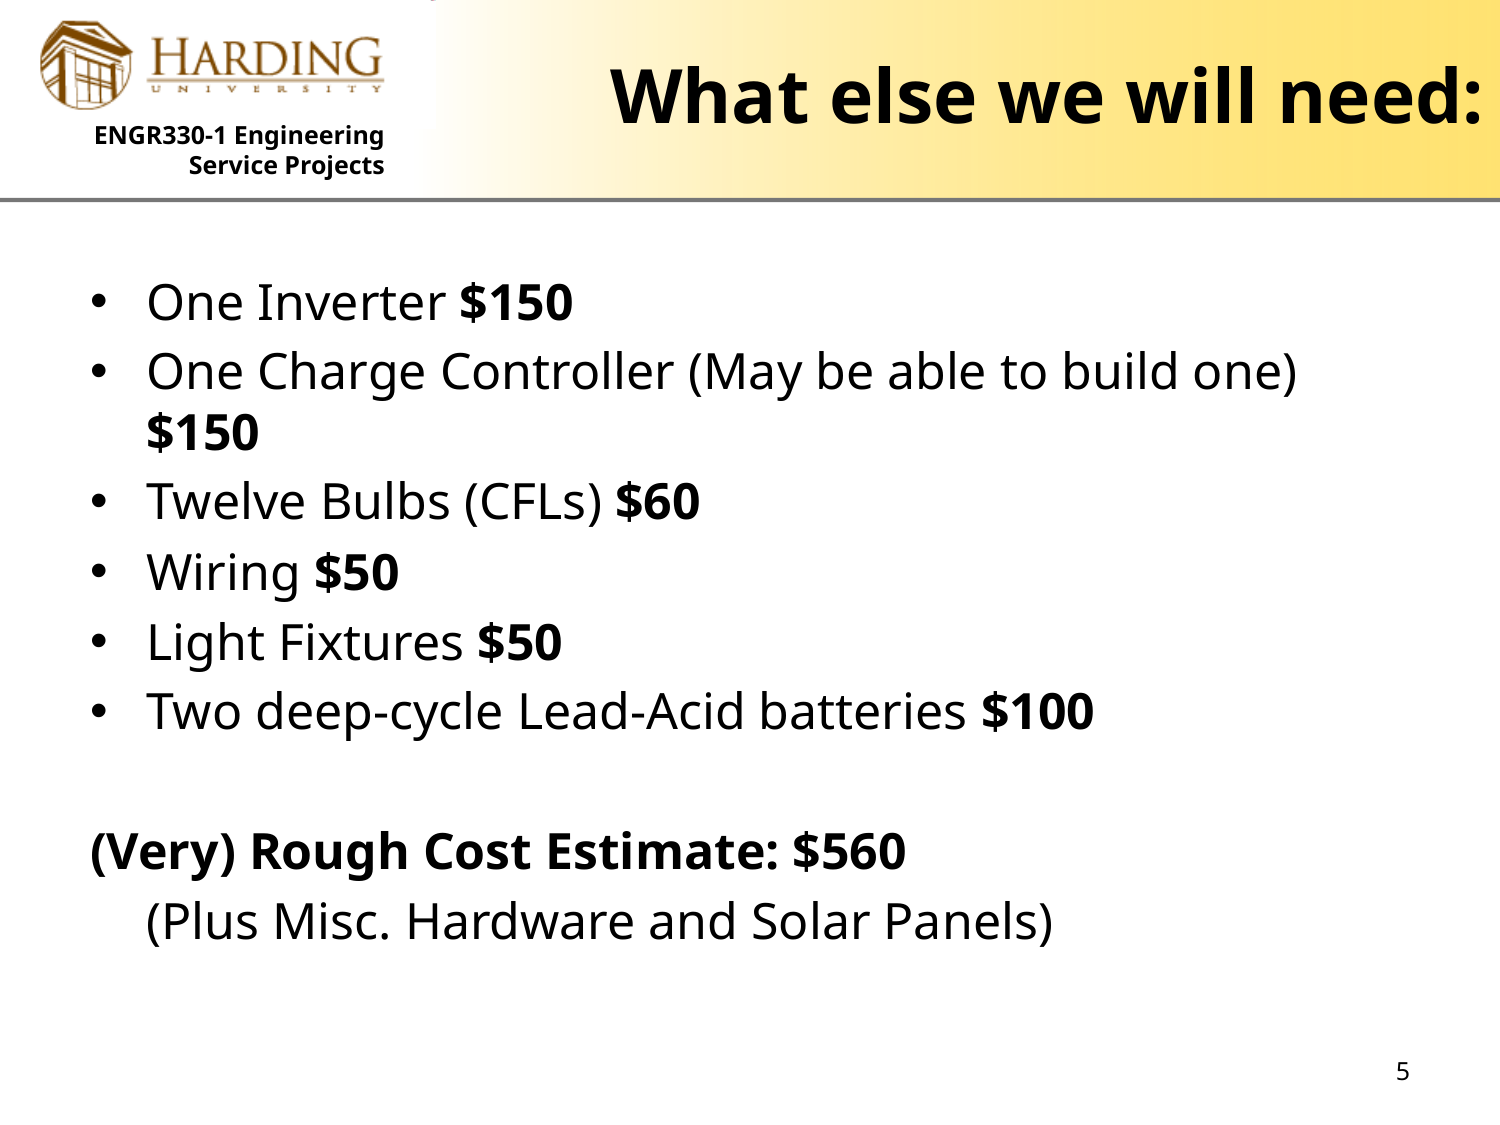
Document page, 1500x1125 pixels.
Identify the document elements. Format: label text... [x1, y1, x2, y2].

slide_number 5 [1074, 1042, 1425, 1103]
title What else we will need: [399, 0, 1500, 188]
list One Inverter $150 One Charge Controller (May be able to build one) $150 Twelve Bulbs (CFLs) $60 Wiring $50 Light Fixtures $50 Two deep-cycle Lead-Acid batteries $100 (Very) Rough Cost Estimate: $560 (Plus Misc. Hardware and Solar Panels) [75, 262, 1425, 1005]
picture [0, 0, 399, 129]
